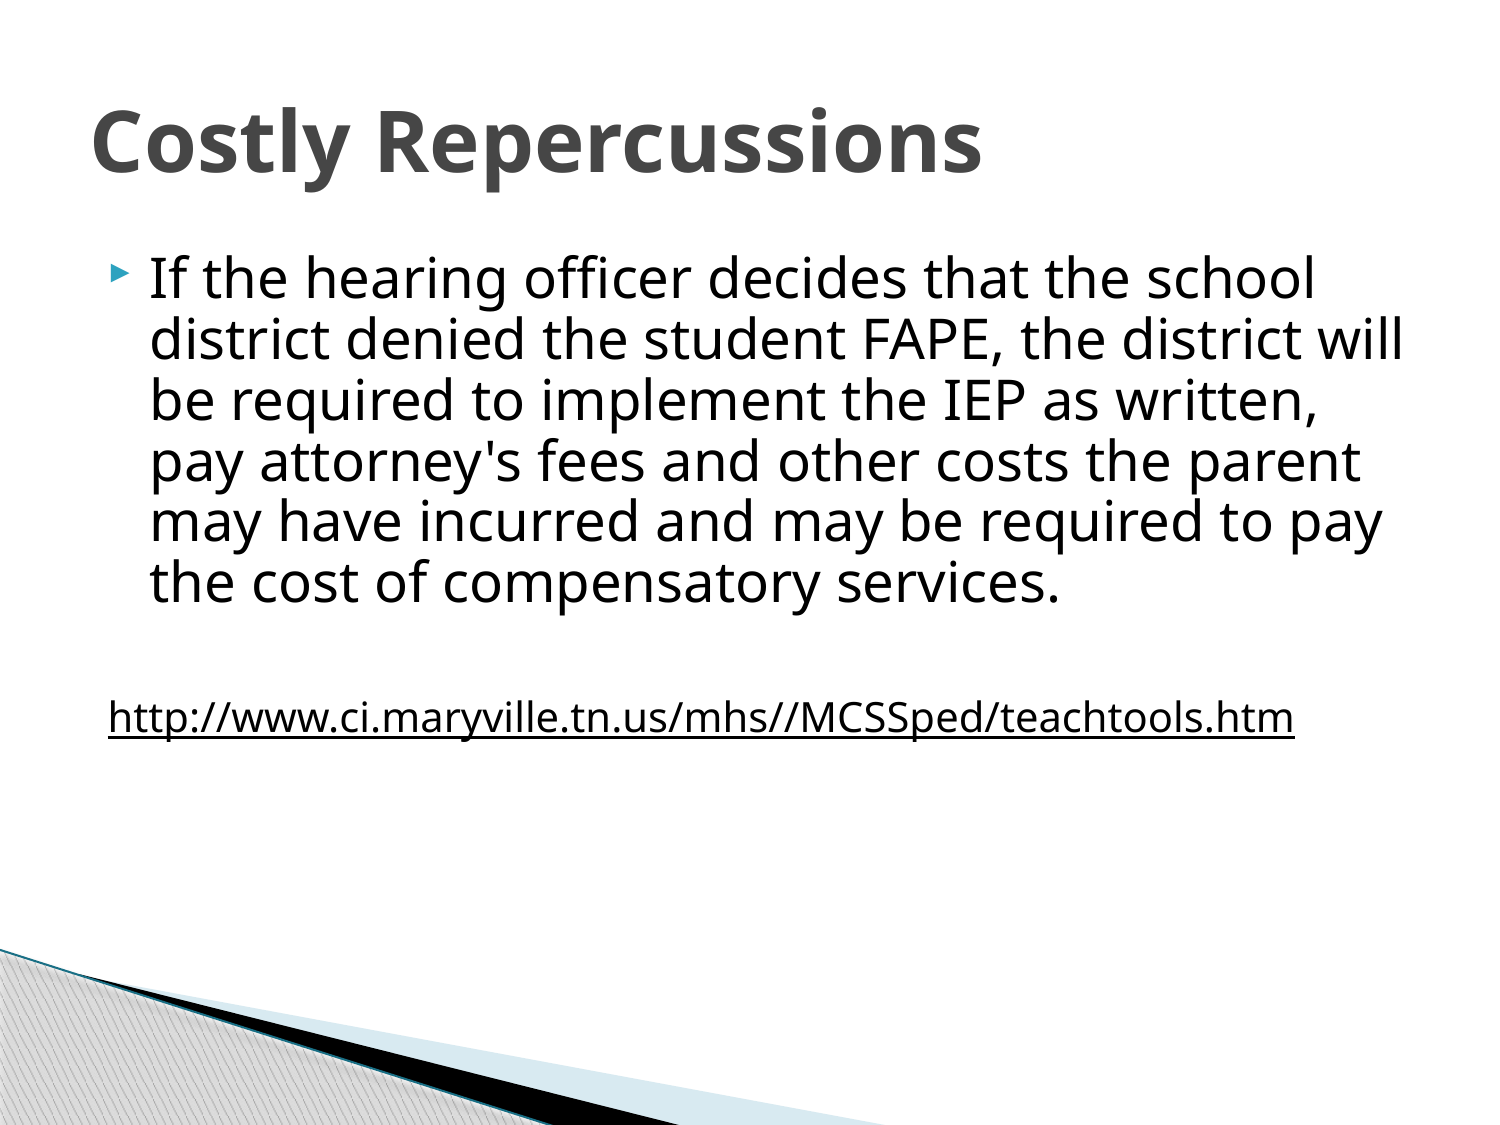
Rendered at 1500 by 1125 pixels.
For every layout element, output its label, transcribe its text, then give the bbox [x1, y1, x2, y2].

list If the hearing officer decides that the school district denied the student FAPE, the district will be required to implement the IEP as written, pay attorney's fees and other costs the parent may have incurred and may be required to pay the cost of compensatory services. http://www.ci.maryville.tn.us/mhs//MCSSped/teachtools.htm [75, 243, 1425, 986]
title Costly Repercussions [75, 45, 1425, 233]
